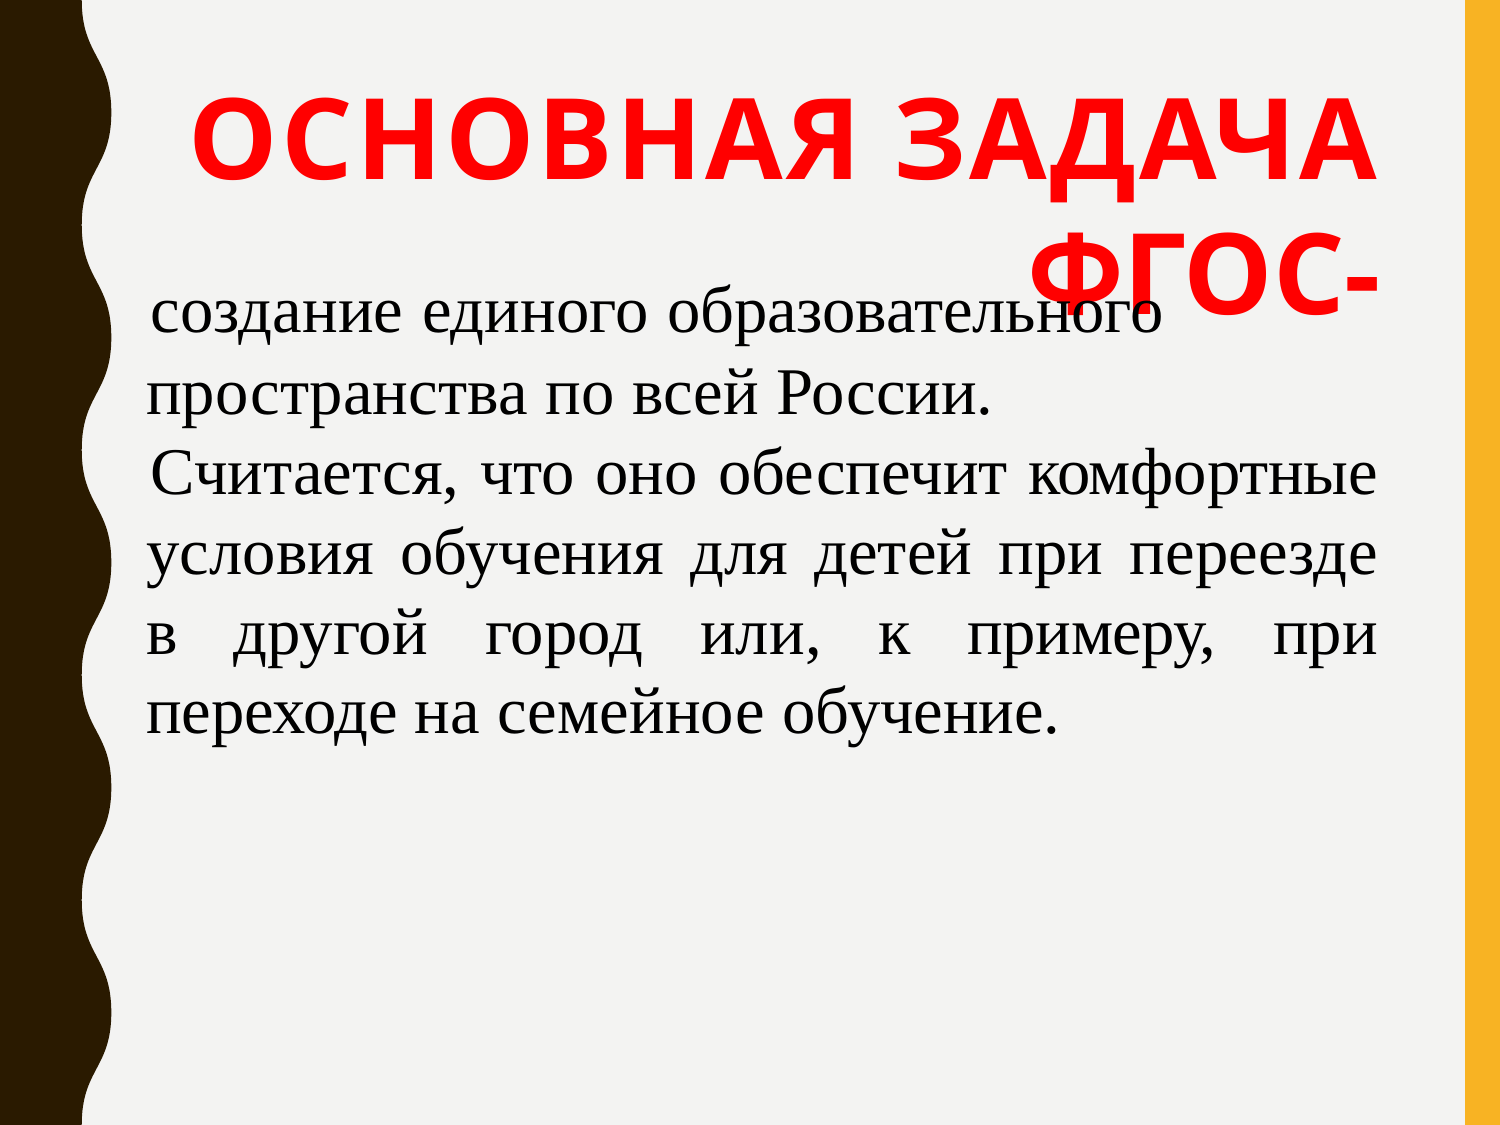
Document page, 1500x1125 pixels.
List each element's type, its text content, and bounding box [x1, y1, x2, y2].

title Основная задача ФГОС- [119, 65, 1382, 338]
text_box создание единого образовательного пространства по всей России. Считается, что оно обеспечит комфортные условия обучения для детей при переезде в другой город или, к примеру, при переходе на семейное обучение. [144, 263, 1379, 748]
